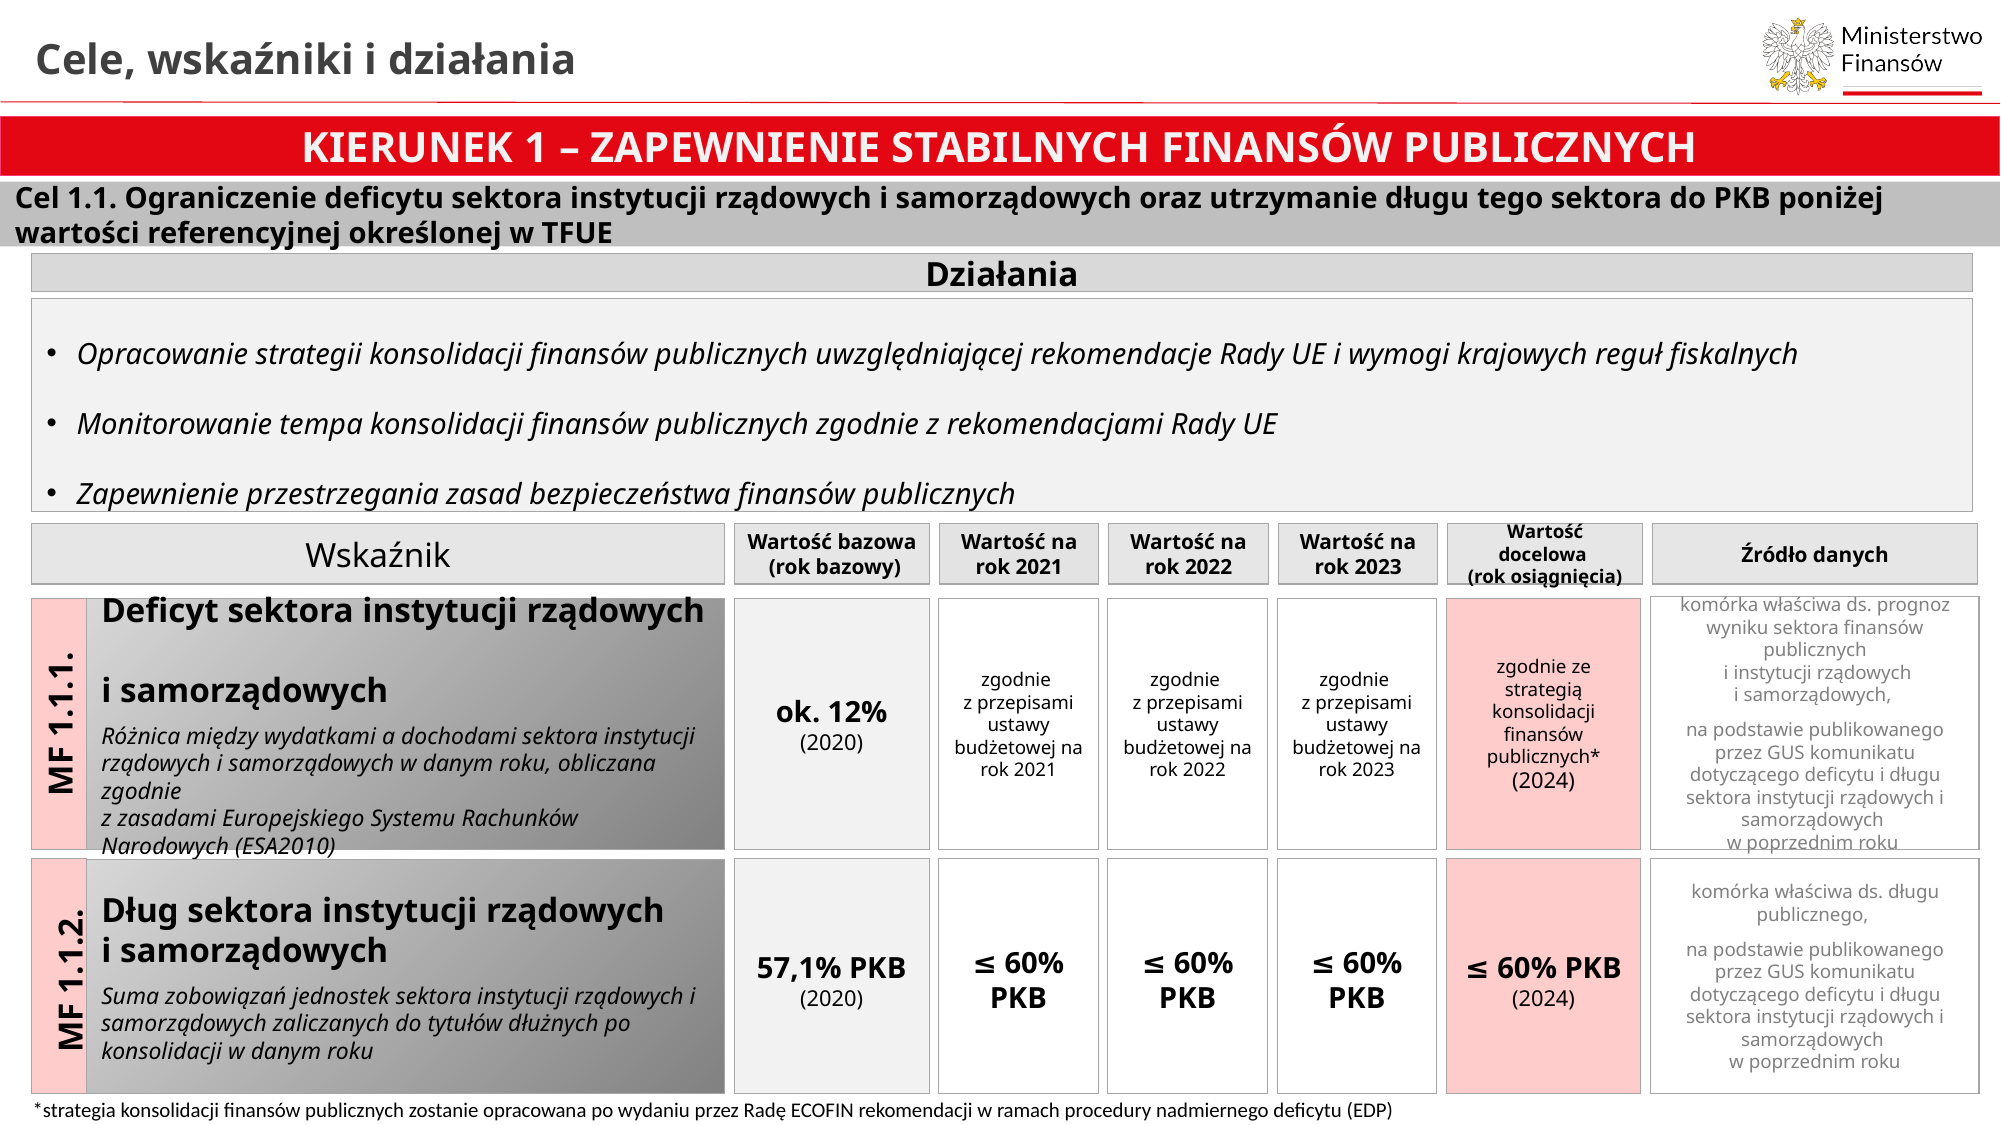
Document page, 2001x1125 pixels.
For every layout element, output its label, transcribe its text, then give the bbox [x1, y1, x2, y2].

picture [1743, 0, 2000, 101]
text_box Wartość bazowa (rok bazowy) [734, 523, 930, 585]
text_box ≤ 60% PKB [1277, 858, 1437, 1088]
text_box ≤ 60% PKB [1107, 858, 1268, 1088]
text_box zgodnie z przepisami ustawy budżetowej na rok 2021 [938, 598, 1099, 850]
picture [1743, 104, 2000, 114]
text_box Wartość docelowa (rok osiągnięcia) [1447, 523, 1643, 585]
text_box Opracowanie strategii konsolidacji finansów publicznych uwzględniającej rekomendacje Rady UE i wymogi krajowych reguł fiskalnych Monitorowanie tempa konsolidacji finansów publicznych zgodnie z rekomendacjami Rady UE Zapewnienie przestrzegania zasad bezpieczeństwa finansów publicznych [31, 298, 1973, 512]
text_box KIERUNEK 1 – ZAPEWNIENIE STABILNYCH FINANSÓW PUBLICZNYCH [0, 116, 2000, 176]
text_box Wartość na rok 2021 [939, 523, 1099, 585]
text_box komórka właściwa ds. długu publicznego, na podstawie publikowanego przez GUS komunikatu dotyczącego deficytu i długu sektora instytucji rządowych i samorządowych w poprzednim roku [1650, 858, 1980, 1094]
text_box zgodnie ze strategią konsolidacji finansów publicznych* (2024) [1446, 598, 1641, 850]
text_box Wartość na rok 2022 [1108, 523, 1269, 585]
text_box Deficyt sektora instytucji rządowych i samorządowych Różnica między wydatkami a dochodami sektora instytucji rządowych i samorządowych w danym roku, obliczana zgodnie z zasadami Europejskiego Systemu Rachunków Narodowych (ESA2010) [87, 598, 725, 850]
text_box Działania [31, 253, 1973, 292]
text_box *strategia konsolidacji finansów publicznych zostanie opracowana po wydaniu przez Radę ECOFIN rekomendacji w ramach procedury nadmiernego deficytu (EDP) [18, 1088, 1974, 1125]
text_box Wartość na rok 2023 [1278, 523, 1438, 585]
text_box MF 1.1.1. [31, 598, 87, 850]
text_box komórka właściwa ds. prognoz wyniku sektora finansów publicznych i instytucji rządowych i samorządowych, na podstawie publikowanego przez GUS komunikatu dotyczącego deficytu i długu sektora instytucji rządowych i samorządowych w poprzednim roku [1650, 596, 1980, 850]
text_box ≤ 60% PKB [938, 858, 1099, 1088]
text_box Cele, wskaźniki i działania [31, 25, 1549, 91]
text_box Źródło danych [1652, 523, 1978, 585]
text_box zgodnie z przepisami ustawy budżetowej na rok 2022 [1107, 598, 1268, 850]
text_box 57,1% PKB (2020) [734, 858, 930, 1088]
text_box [31, 858, 725, 1094]
text_box zgodnie z przepisami ustawy budżetowej na rok 2023 [1277, 598, 1437, 850]
text_box Wskaźnik [31, 523, 725, 585]
text_box ≤ 60% PKB (2024) [1446, 858, 1641, 1088]
text_box Cel 1.1. Ograniczenie deficytu sektora instytucji rządowych i samorządowych oraz utrzymanie długu tego sektora do PKB poniżej wartości referencyjnej określonej w TFUE [0, 181, 2000, 247]
text_box ok. 12% (2020) [734, 598, 930, 850]
